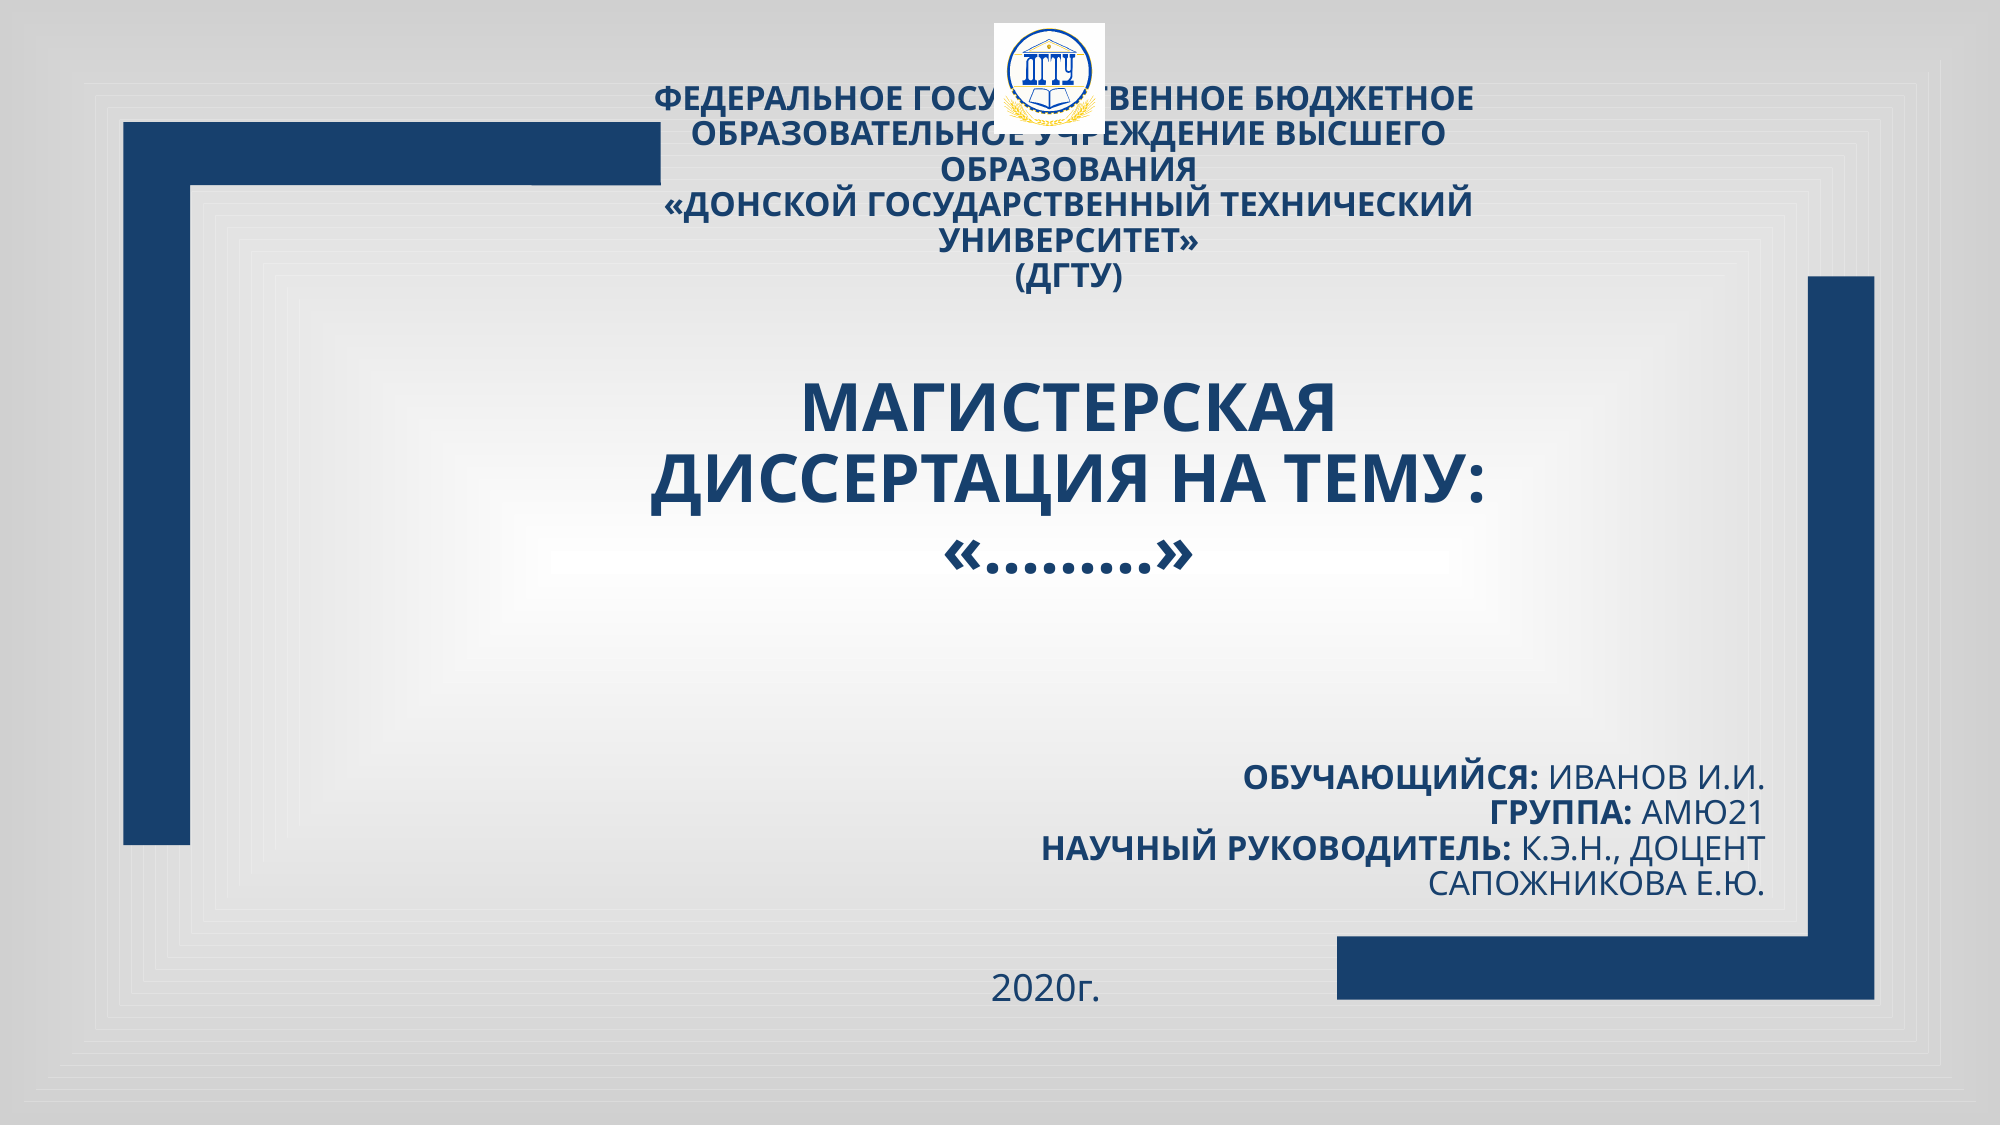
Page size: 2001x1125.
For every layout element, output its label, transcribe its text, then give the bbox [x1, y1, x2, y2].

text_box 2020г. [976, 956, 1203, 1016]
picture [994, 23, 1105, 135]
title ФЕДЕРАЛЬНОЕ ГОСУДАРСТВЕННОЕ БЮДЖЕТНОЕ ОБРАЗОВАТЕЛЬНОЕ УЧРЕЖДЕНИЕ ВЫСШЕГО ОБРАЗОВАНИЯ «ДОНСКОЙ ГОСУДАРСТВЕННЫЙ ТЕХНИЧЕСКИЙ УНИВЕРСИТЕТ» (ДГТУ) Магистерская диссертация на тему: «………» [563, 326, 1576, 671]
text_box Обучающийся: Иванов И.И. Группа: АМЮ21 Научный руководитель: к.э.н., доцент Сапожникова Е.Ю. [928, 735, 1782, 1017]
